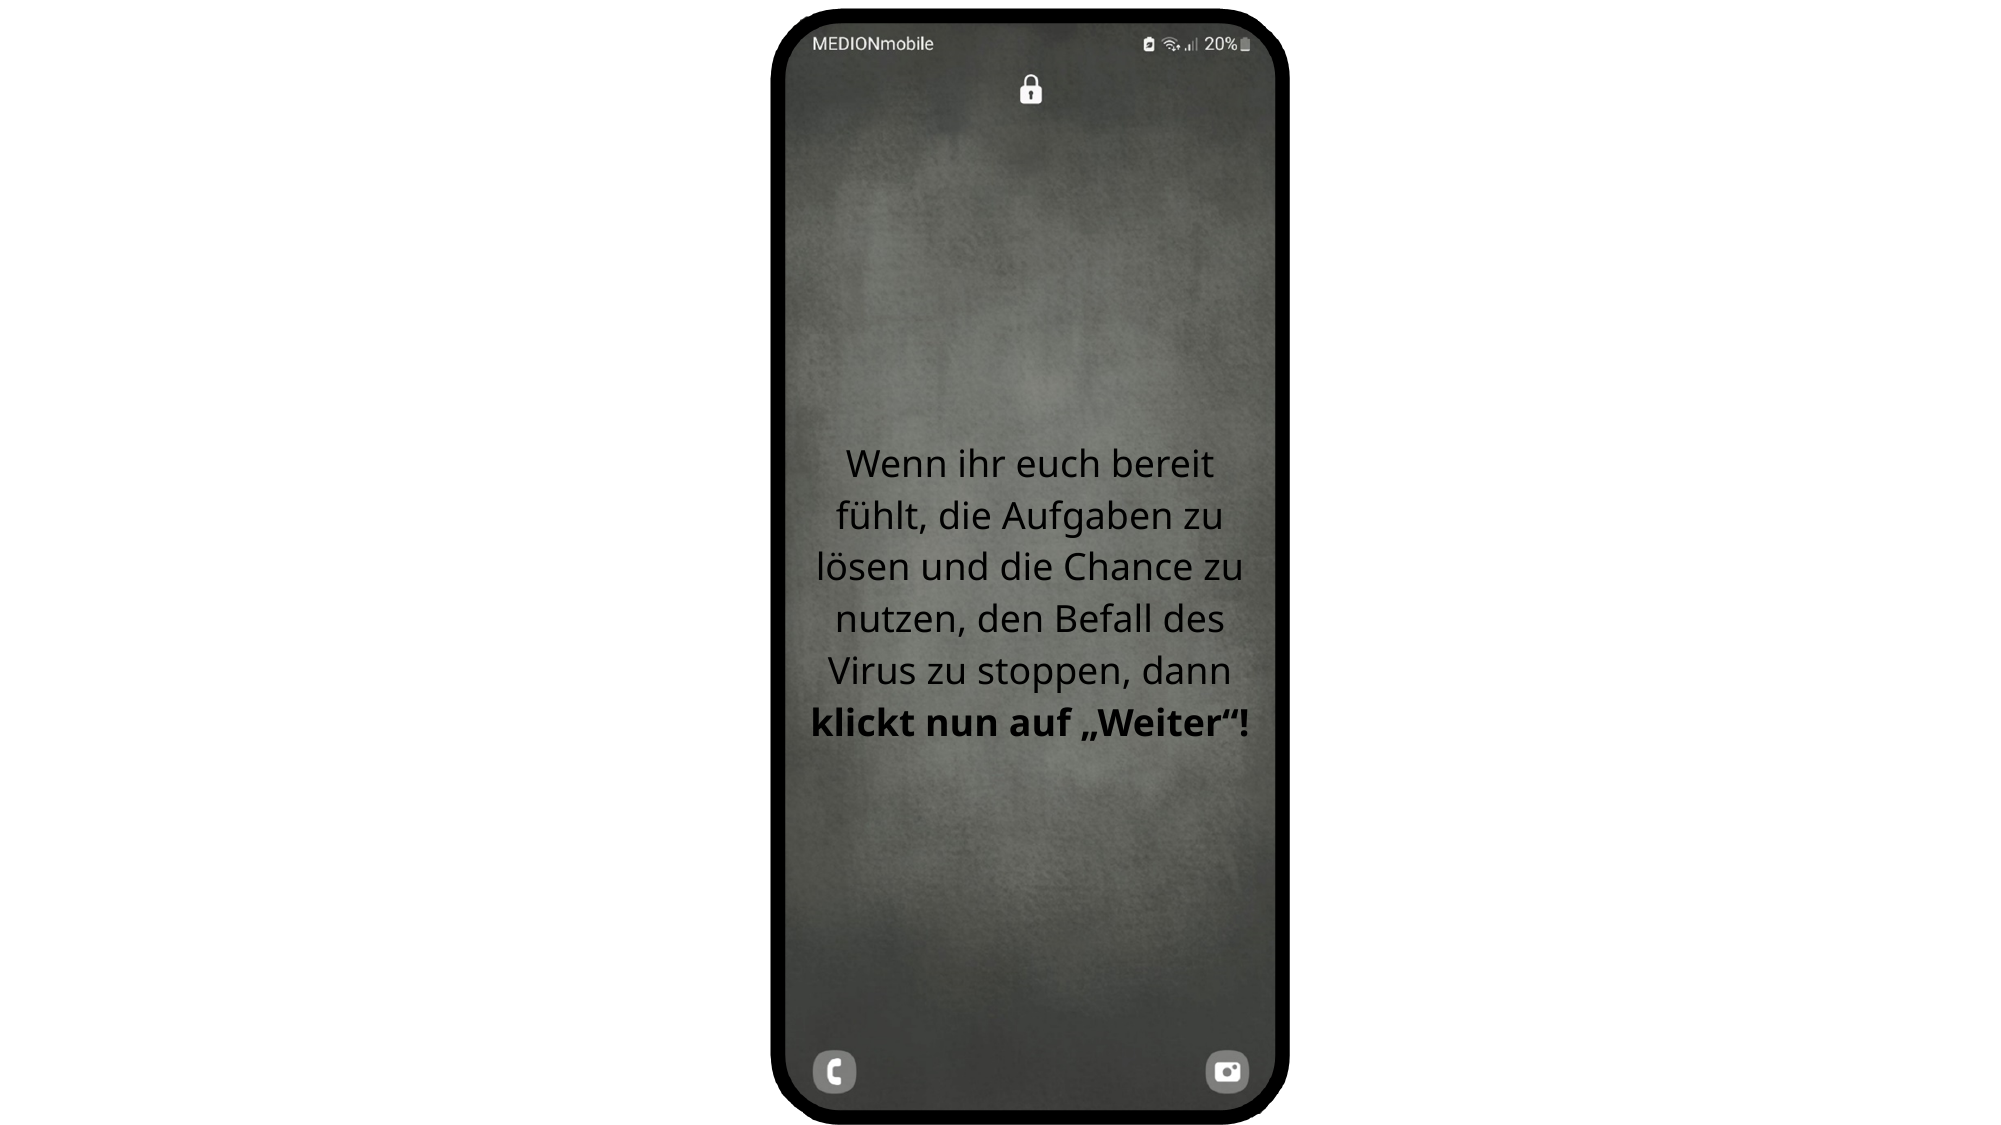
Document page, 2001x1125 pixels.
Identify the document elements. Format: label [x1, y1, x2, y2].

text_box [770, 8, 1290, 1125]
